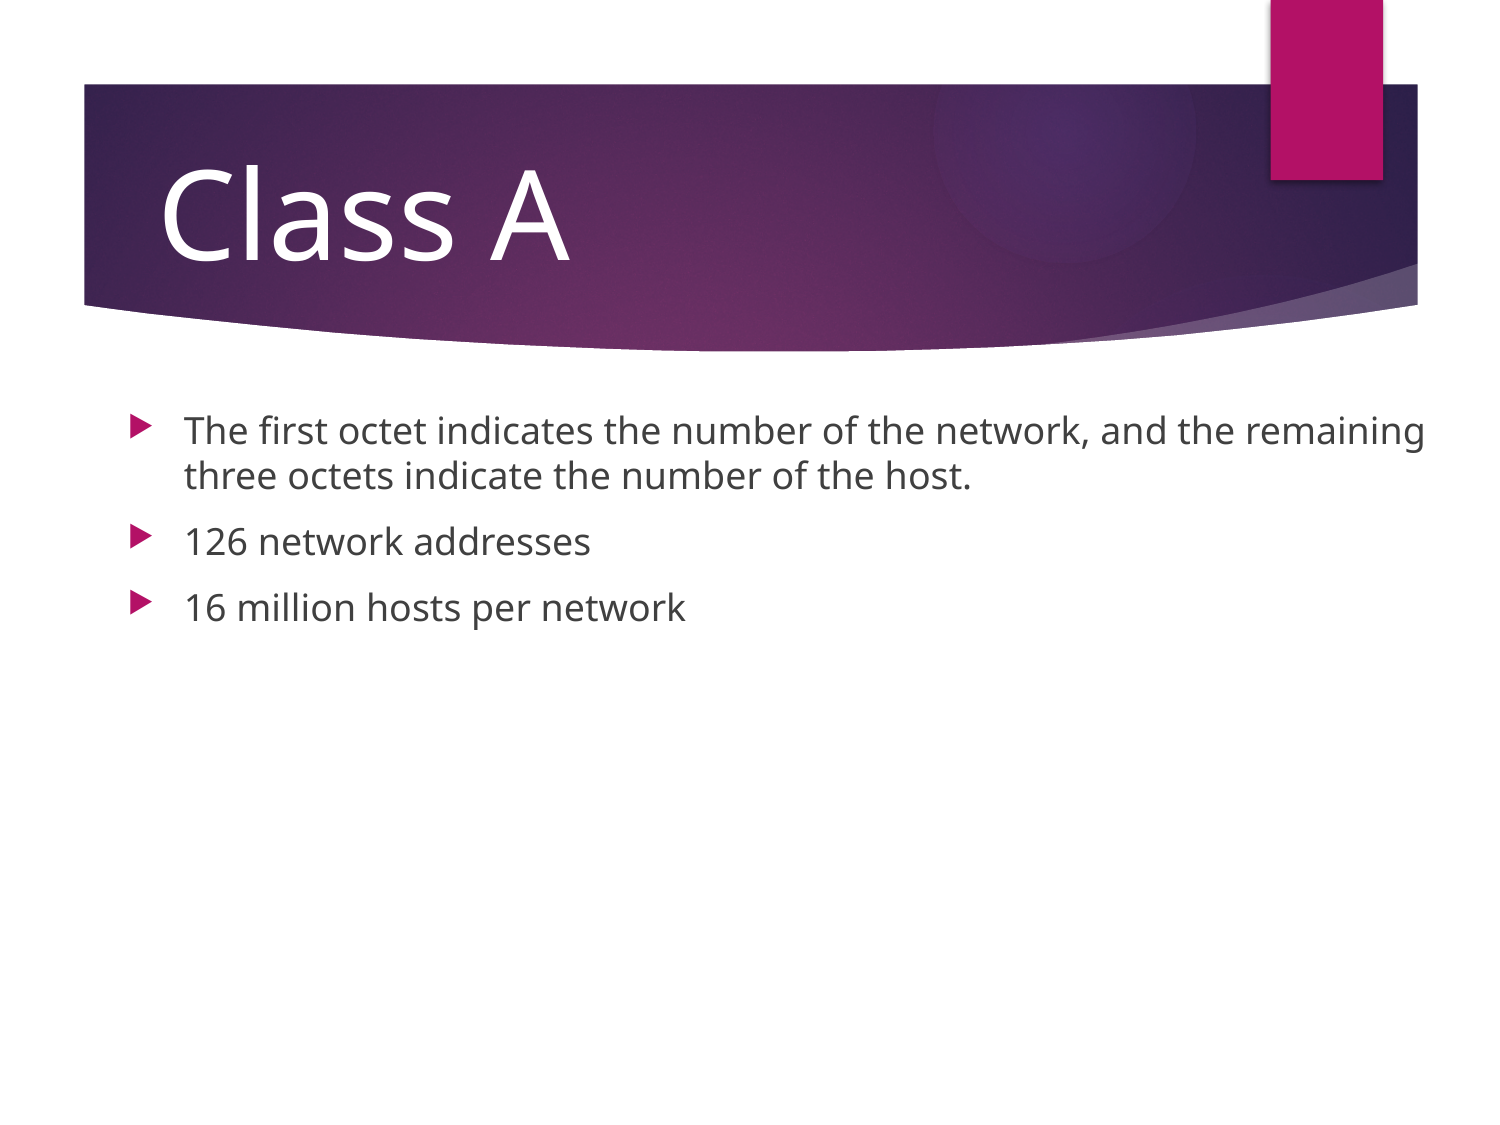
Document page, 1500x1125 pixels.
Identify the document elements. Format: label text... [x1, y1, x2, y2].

list The first octet indicates the number of the network, and the remaining three octets indicate the number of the host. 126 network addresses 16 million hosts per network [112, 399, 1488, 1063]
title Class A [142, 152, 1183, 269]
